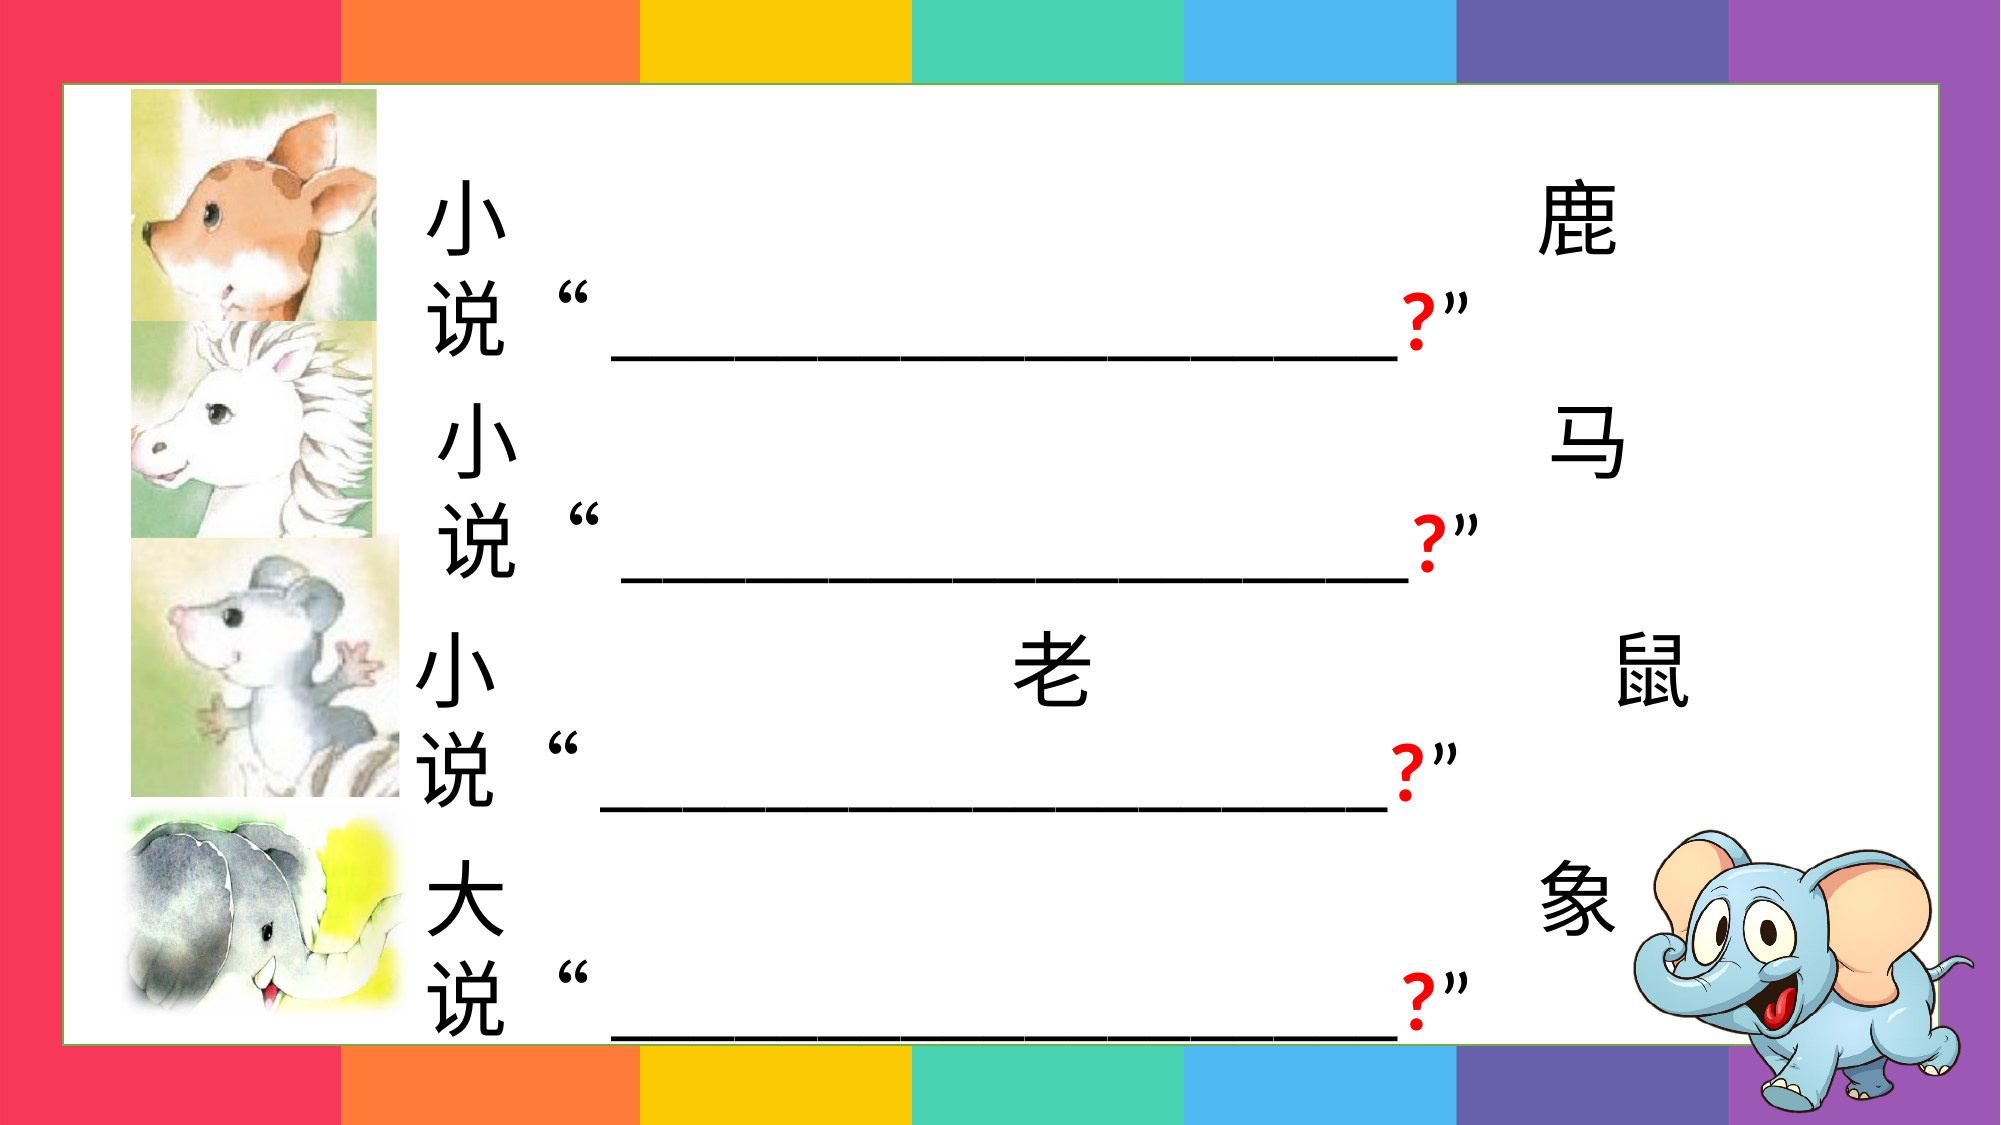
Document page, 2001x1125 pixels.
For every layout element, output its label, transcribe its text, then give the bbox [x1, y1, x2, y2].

text_box 小老鼠说“___________________?” [400, 610, 1707, 726]
text_box 小鹿说“___________________?” [409, 159, 1635, 275]
text_box 小马说“___________________?” [420, 382, 1646, 497]
picture [0, 0, 2001, 1125]
text_box 大象说“___________________?” [411, 839, 1635, 955]
